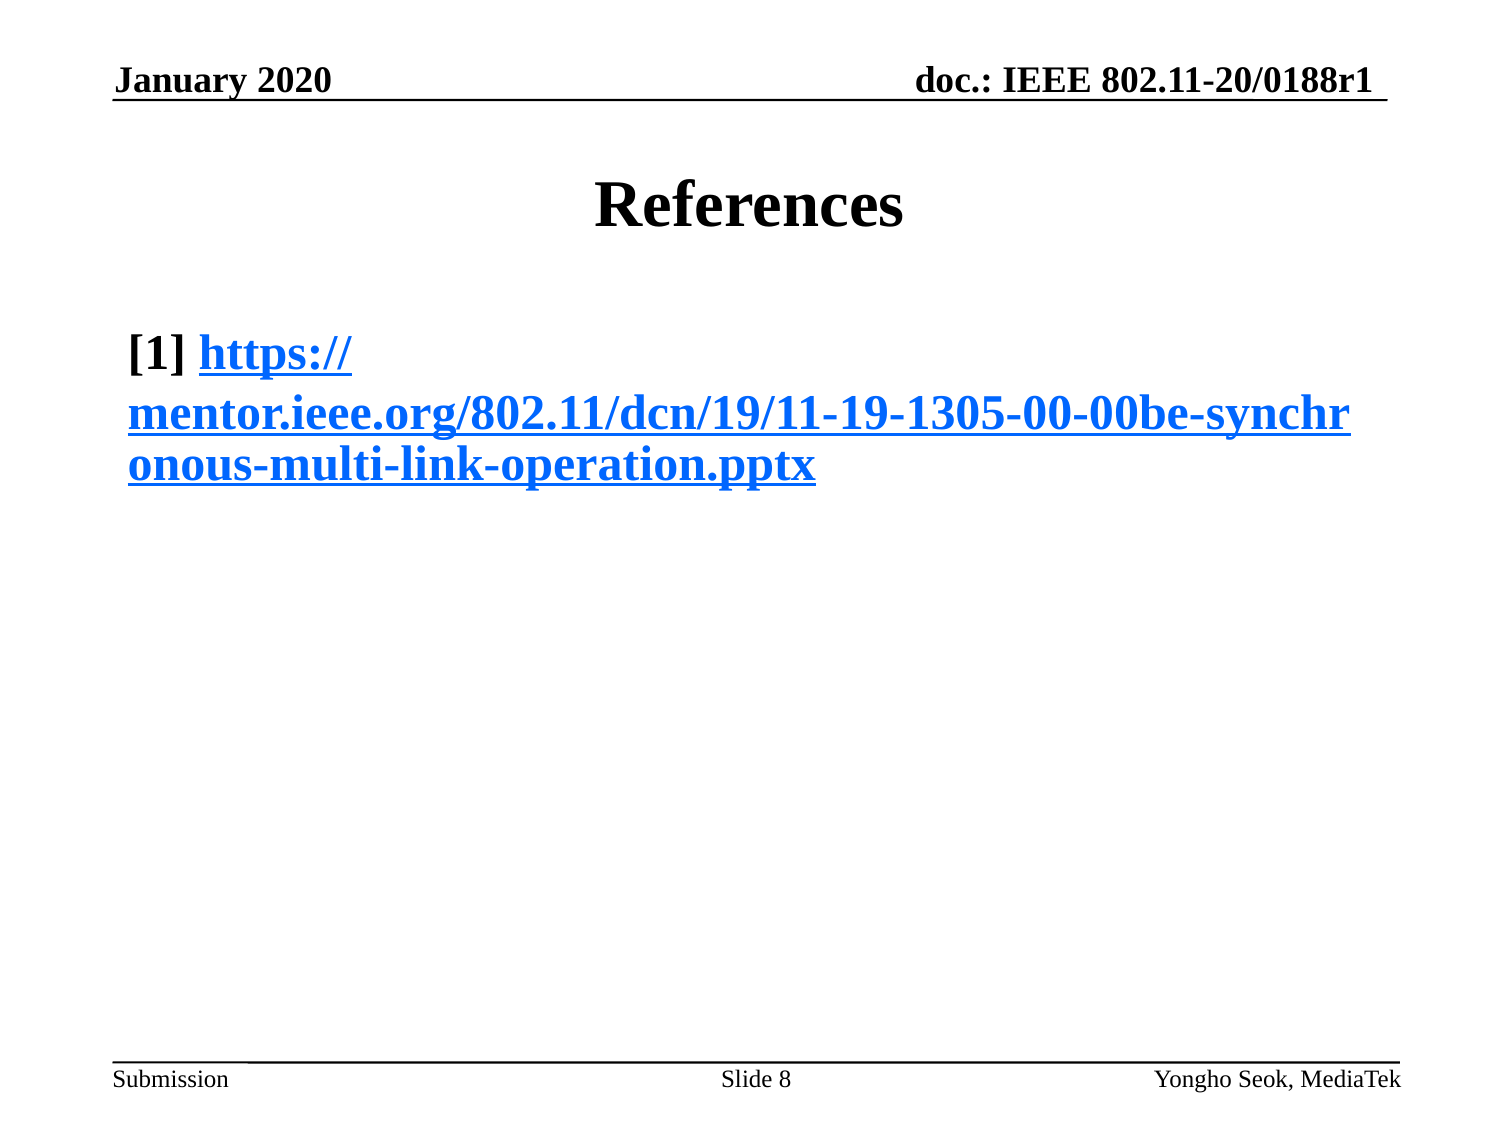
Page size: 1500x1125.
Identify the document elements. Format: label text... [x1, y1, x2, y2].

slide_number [114, 54, 335, 101]
slide_number Slide 8 [712, 1061, 800, 1093]
list [1] https://mentor.ieee.org/802.11/dcn/19/11-19-1305-00-00be-synchronous-multi-link-operation.pptx [112, 312, 1388, 988]
footer Yongho Seok, MediaTek [1150, 1061, 1402, 1093]
title References [0, 112, 1500, 288]
